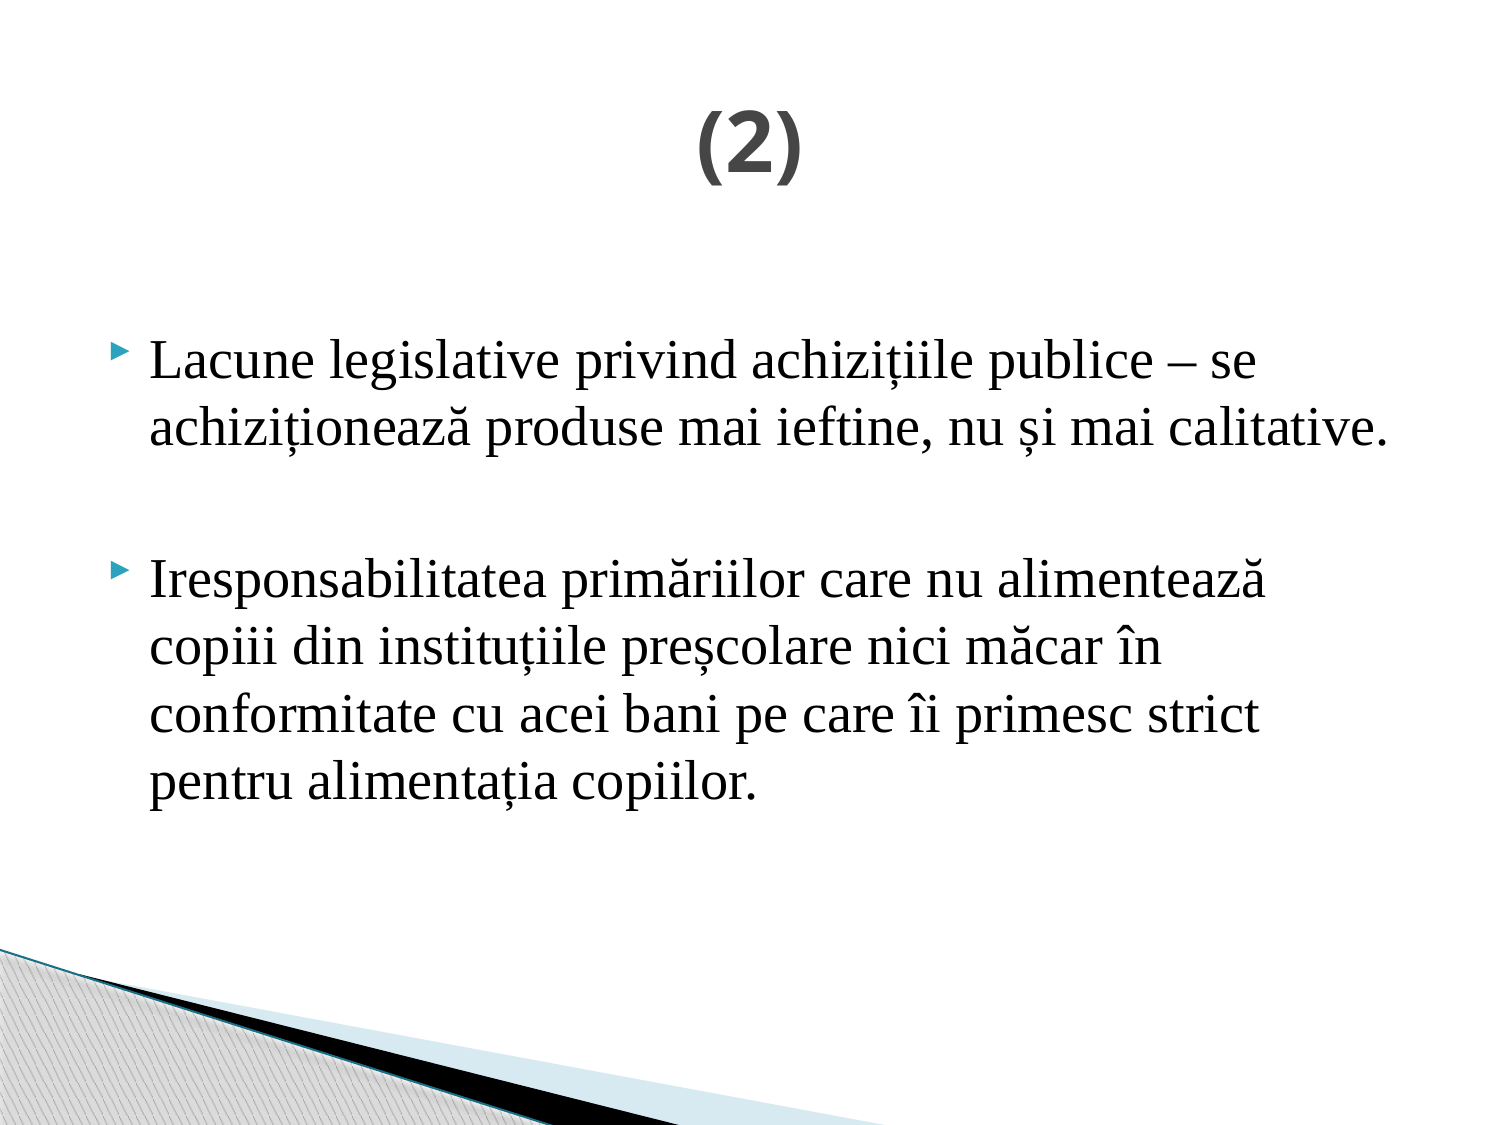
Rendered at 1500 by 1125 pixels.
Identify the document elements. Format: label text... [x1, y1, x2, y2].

list Lacune legislative privind achizițiile publice – se achiziționează produse mai ieftine, nu și mai calitative. Iresponsabilitatea primăriilor care nu alimentează copiii din instituțiile preșcolare nici măcar în conformitate cu acei bani pe care îi primesc strict pentru alimentația copiilor. [75, 314, 1425, 986]
title (2) [75, 45, 1425, 233]
